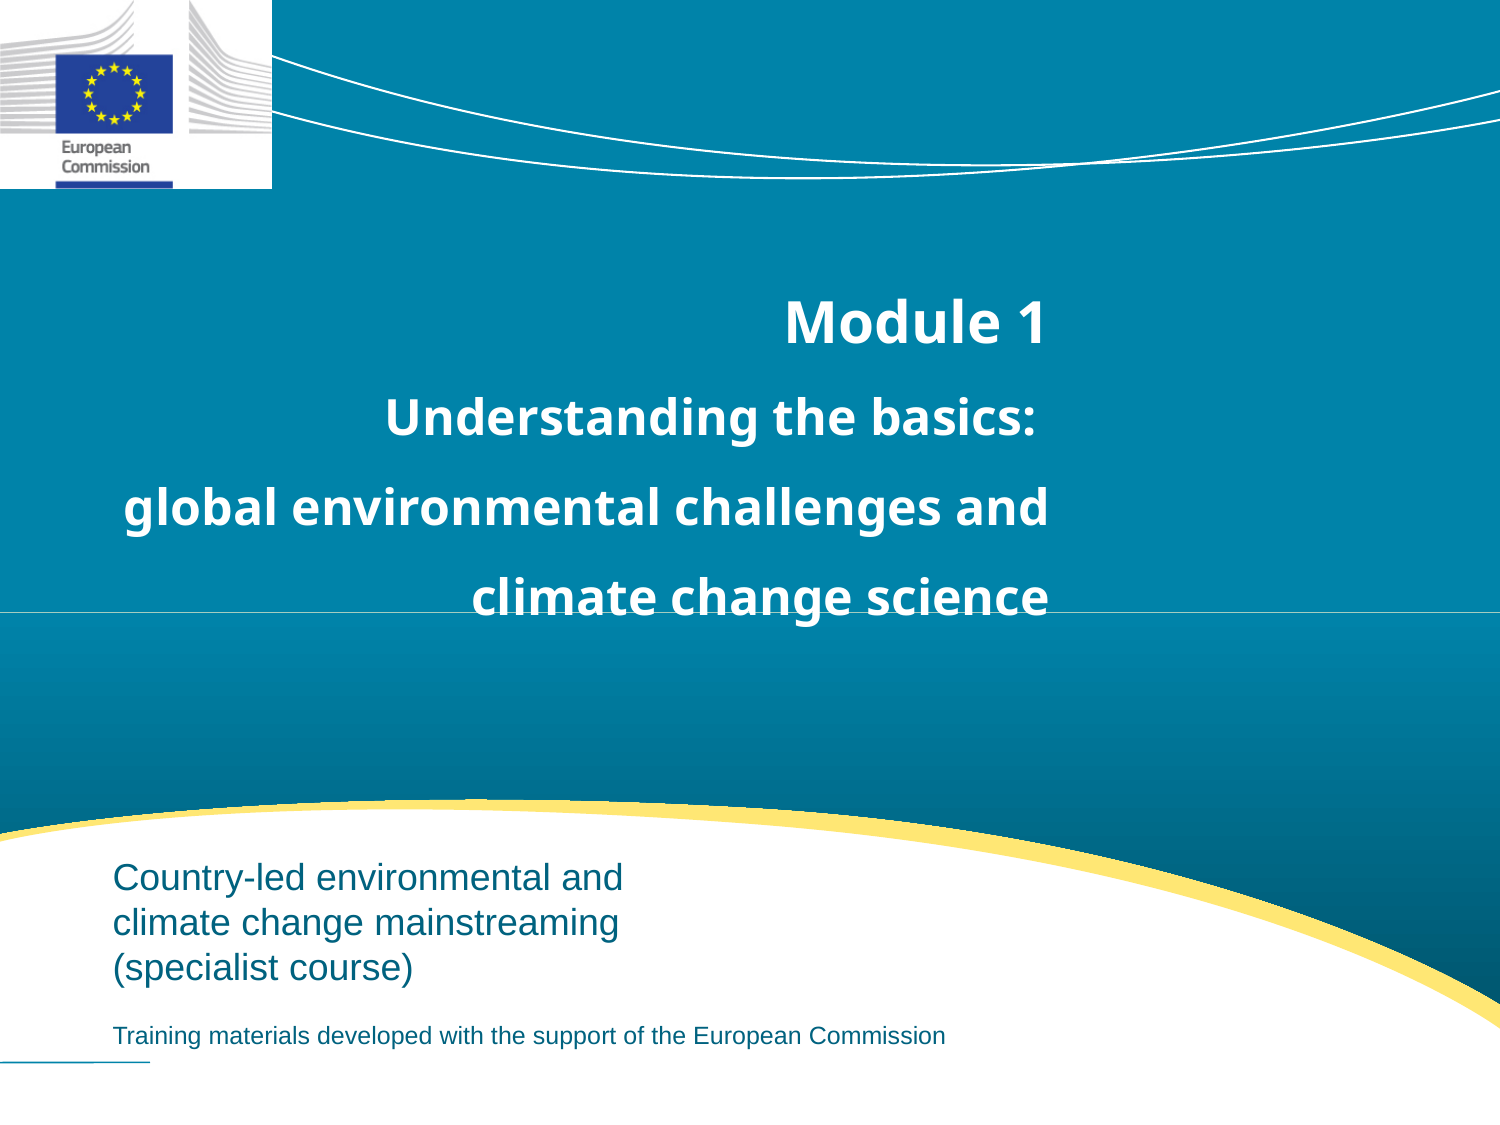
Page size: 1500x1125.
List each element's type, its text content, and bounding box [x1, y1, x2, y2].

text_box Country-led environmental and climate change mainstreaming (specialist course) [112, 875, 663, 988]
text_box Training materials developed with the support of the European Commission [112, 974, 1438, 1050]
picture [0, 0, 272, 188]
title Module 1 Understanding the basics: global environmental challenges and climate change science [87, 187, 1051, 626]
